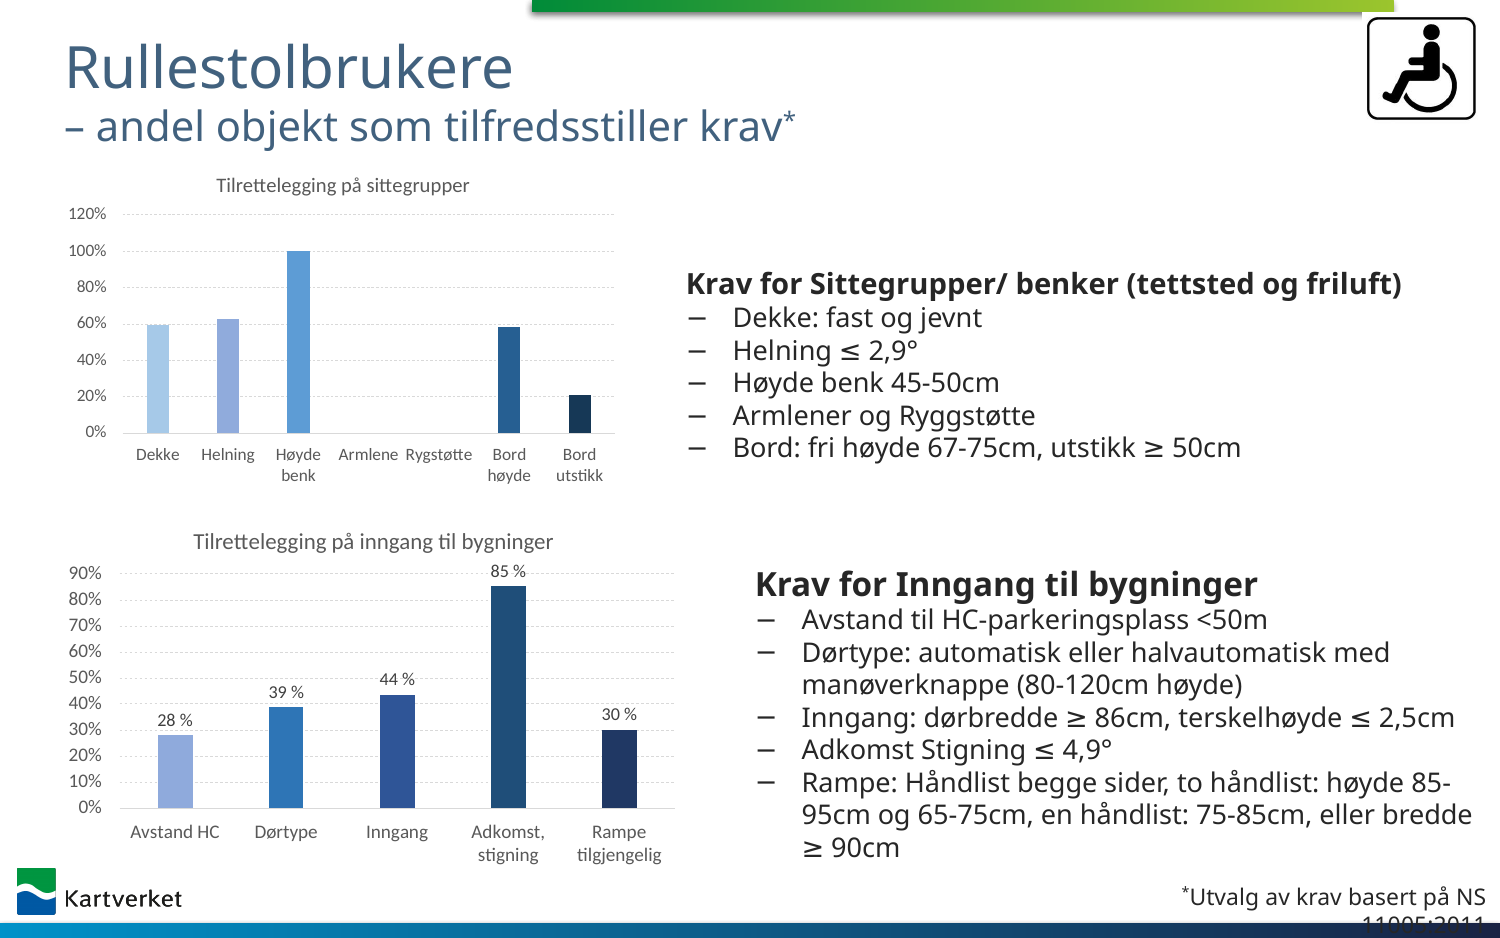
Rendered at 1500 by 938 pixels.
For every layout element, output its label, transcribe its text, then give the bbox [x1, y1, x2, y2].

picture [62, 166, 625, 492]
picture [62, 520, 686, 874]
text_box Krav for Sittegrupper/ benker (tettsted og friluft) Dekke: fast og jevnt Helning ≤ 2,9° Høyde benk 45-50cm Armlener og Ryggstøtte Bord: fri høyde 67-75cm, utstikk ≥ 50cm [670, 258, 1418, 471]
text_box *Utvalg av krav basert på NS 11005:2011 [1068, 873, 1500, 938]
picture [1362, 12, 1481, 126]
text_box Rullestolbrukere – andel objekt som tilfredsstiller krav* [49, 25, 1431, 158]
text_box Krav for Inngang til bygninger Avstand til HC-parkeringsplass <50m Dørtype: automatisk eller halvautomatisk med manøverknappe (80-120cm høyde) Inngang: dørbredde ≥ 86cm, terskelhøyde ≤ 2,5cm Adkomst Stigning ≤ 4,9° Rampe: Håndlist begge sider, to håndlist: høyde 85-95cm og 65-75cm, en håndlist: 75-85cm, eller bredde ≥ 90cm [740, 555, 1491, 870]
